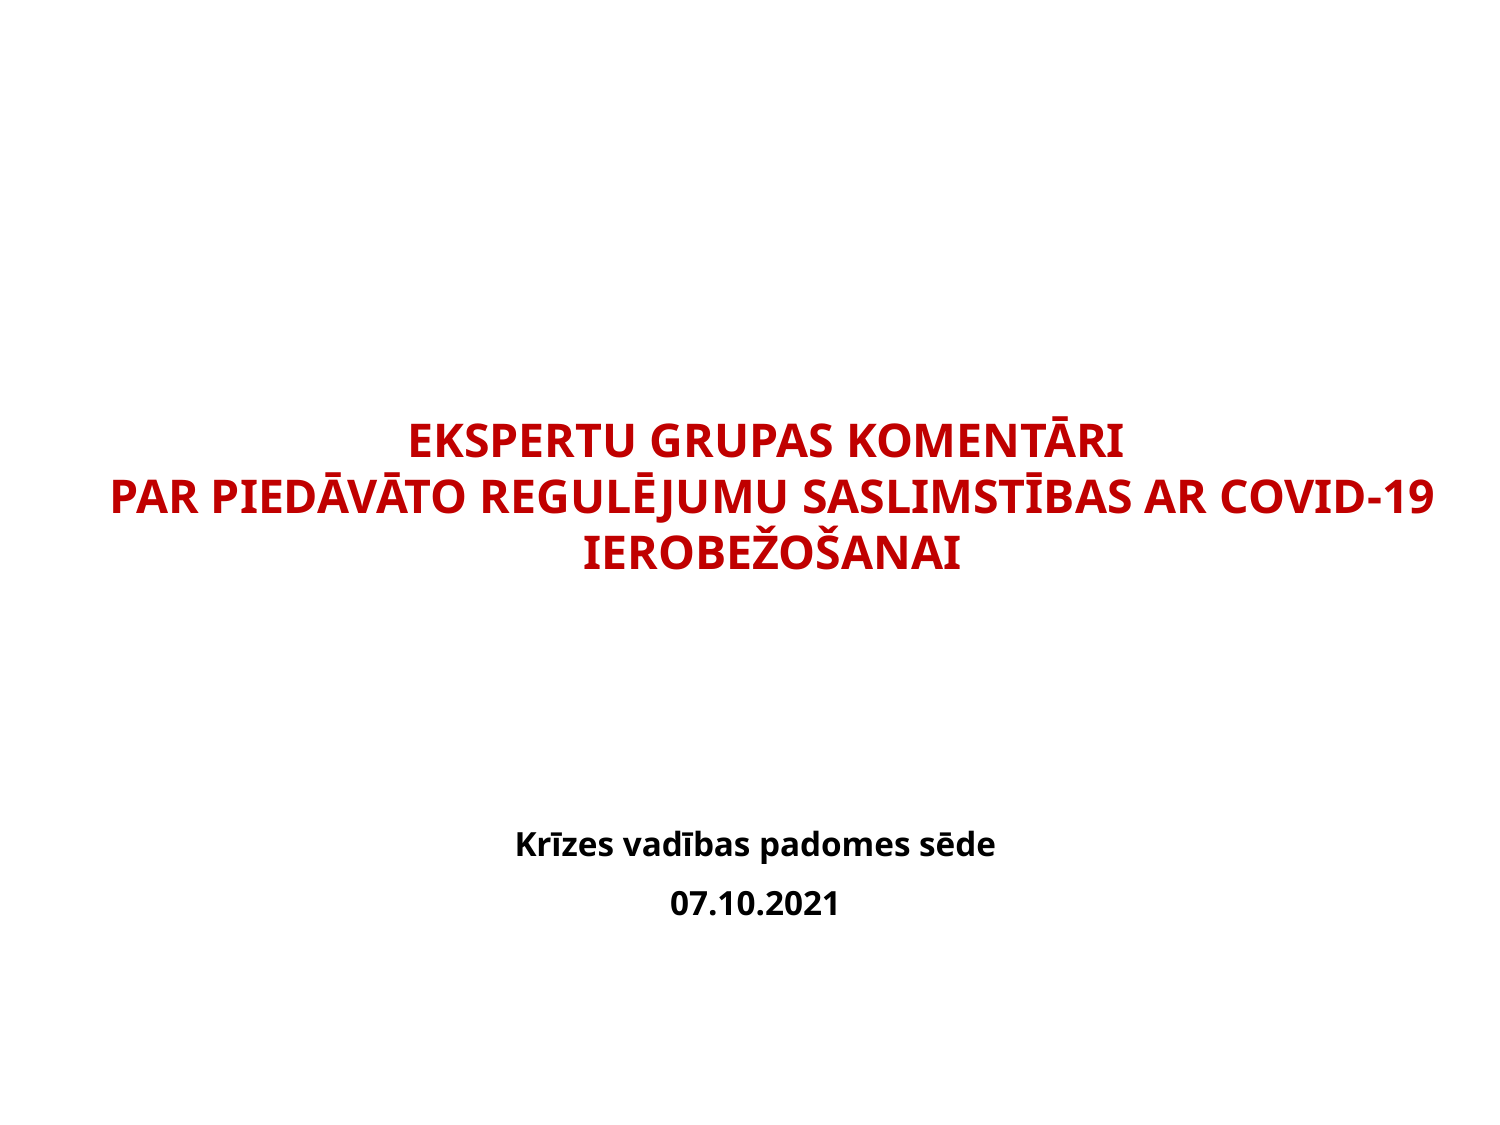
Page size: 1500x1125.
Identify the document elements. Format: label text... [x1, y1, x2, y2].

list Krīzes vadības padomes sēde 07.10.2021 [453, 812, 1058, 986]
title EKSPERTU GRUPAS KOMENTĀRI PAR PIEDĀVĀTO REGULĒJUMU SASLIMSTĪBAS AR COVID-19 IEROBEŽOŠANAI [96, 400, 1448, 590]
